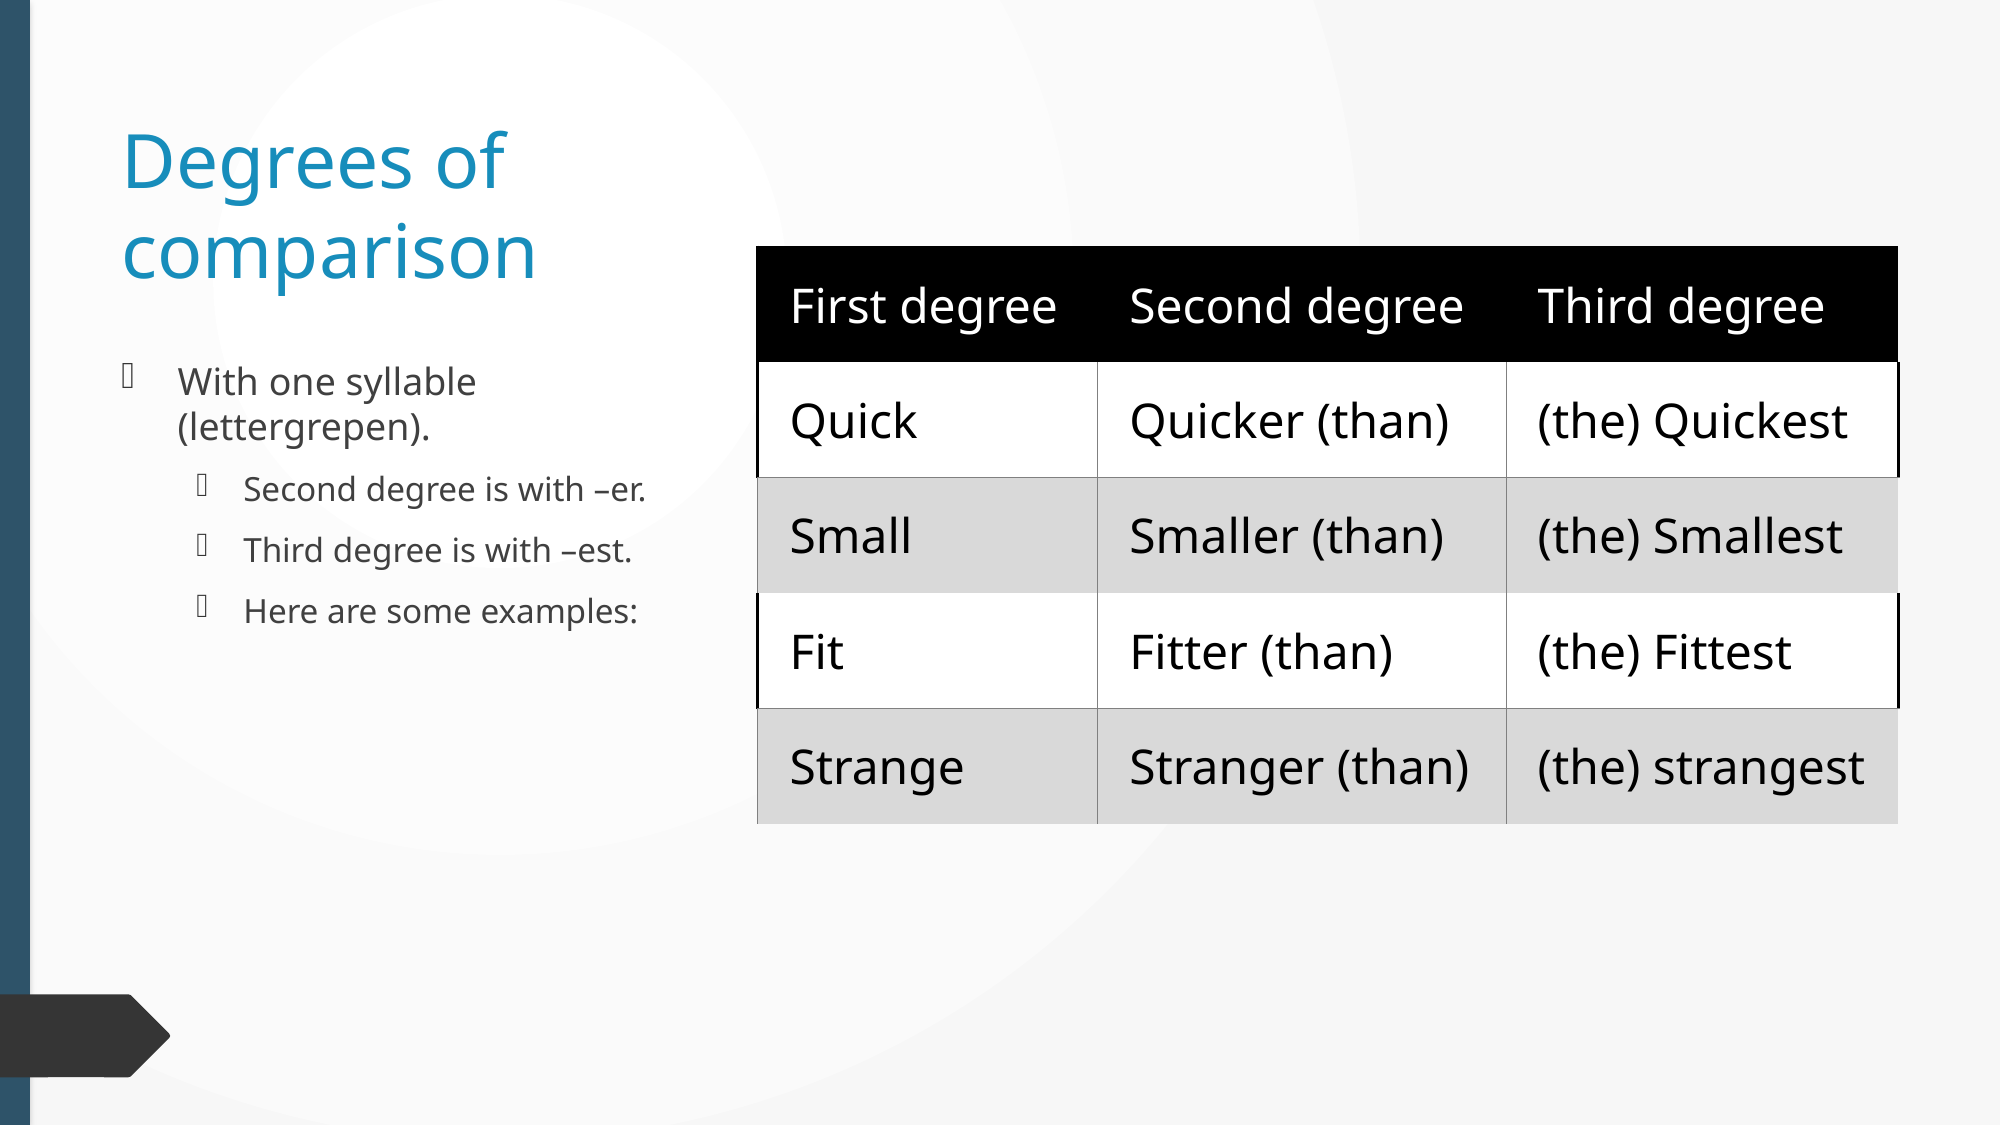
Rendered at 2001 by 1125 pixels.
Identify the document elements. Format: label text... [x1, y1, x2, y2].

table_cell (the) strangest [1507, 709, 1898, 824]
table_cell (the) Quickest [1507, 362, 1897, 477]
text_box [0, 0, 31, 992]
table_header Second degree [1098, 248, 1506, 362]
table_header Third degree [1506, 248, 1898, 362]
title Degrees of comparison [106, 105, 706, 313]
table_cell Quicker (than) [1098, 362, 1506, 477]
table_cell Stranger (than) [1098, 709, 1506, 824]
text_box [0, 1079, 31, 1125]
table_cell (the) Fittest [1507, 593, 1897, 708]
list With one syllable (lettergrepen). Second degree is with –er. Third degree is with –est. Here are some examples: [106, 350, 706, 967]
table_cell Small [758, 478, 1097, 593]
table_cell Fitter (than) [1098, 593, 1506, 708]
table_cell Quick [759, 362, 1097, 477]
text_box [31, 0, 2000, 1125]
table_cell (the) Smallest [1507, 478, 1898, 593]
table_cell Strange [758, 709, 1097, 824]
table_cell Smaller (than) [1098, 478, 1506, 593]
text_box [0, 992, 172, 1079]
table_header First degree [759, 248, 1098, 362]
table_cell Fit [759, 593, 1097, 708]
